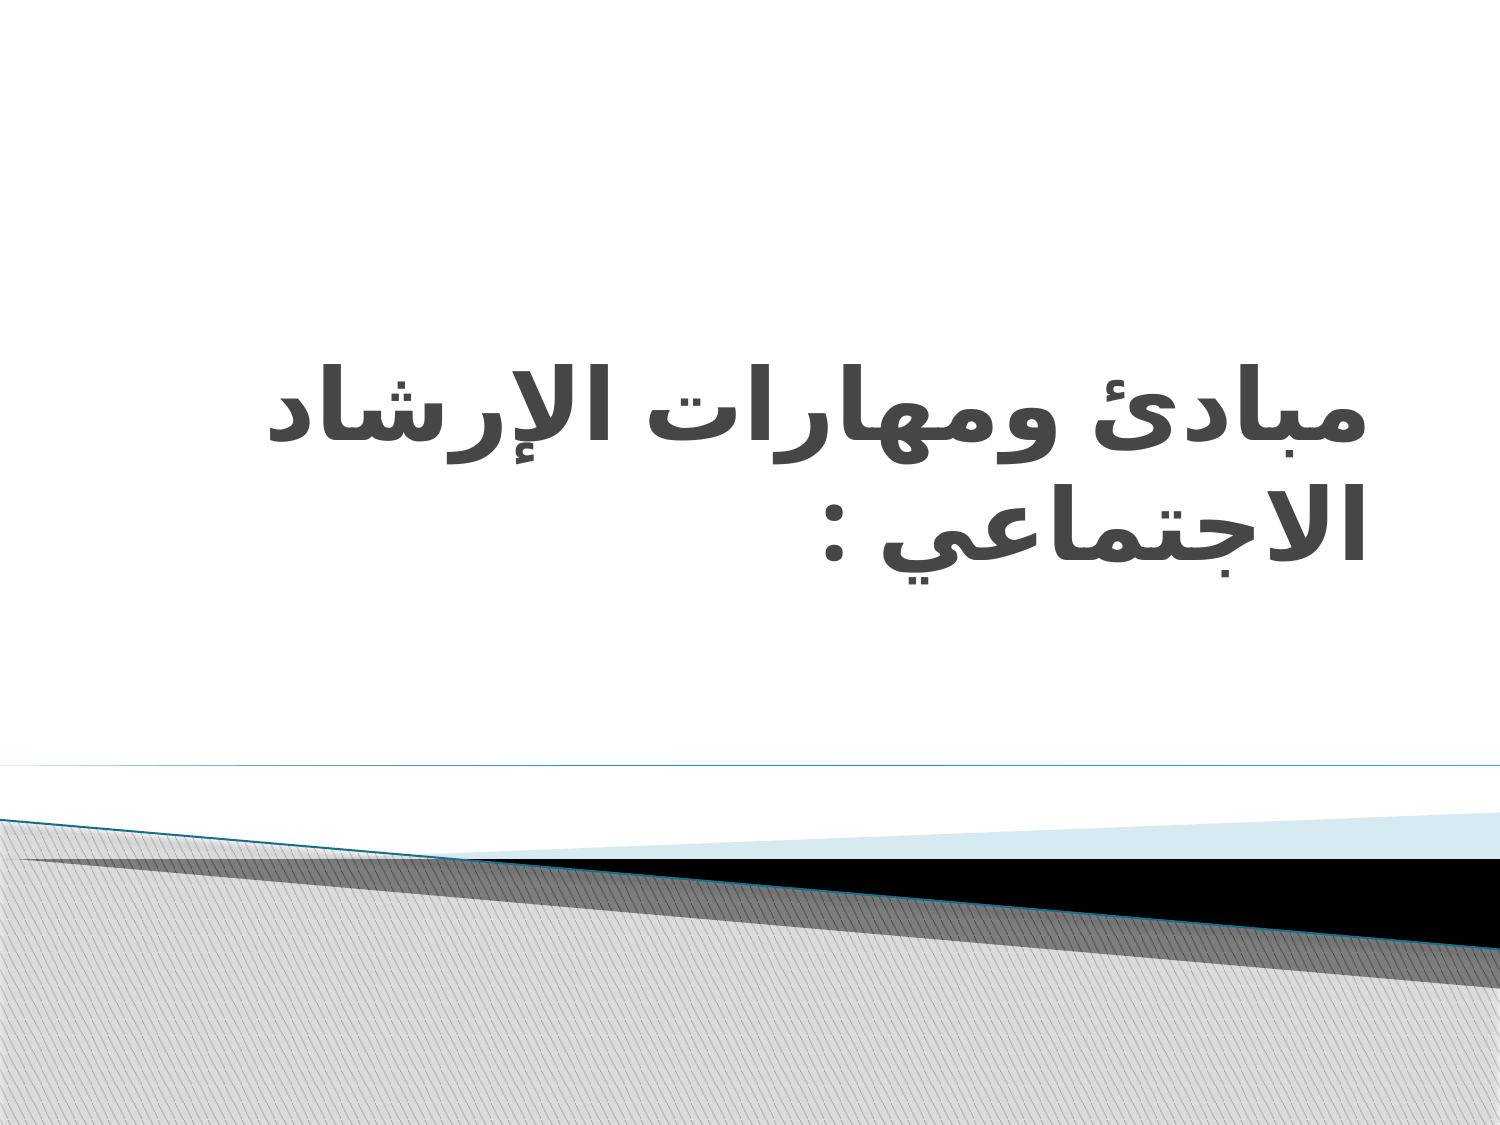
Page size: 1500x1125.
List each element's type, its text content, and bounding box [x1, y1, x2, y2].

picture [5, 859, 1500, 989]
title مبادئ ومهارات الإرشاد الاجتماعي : [112, 287, 1388, 588]
